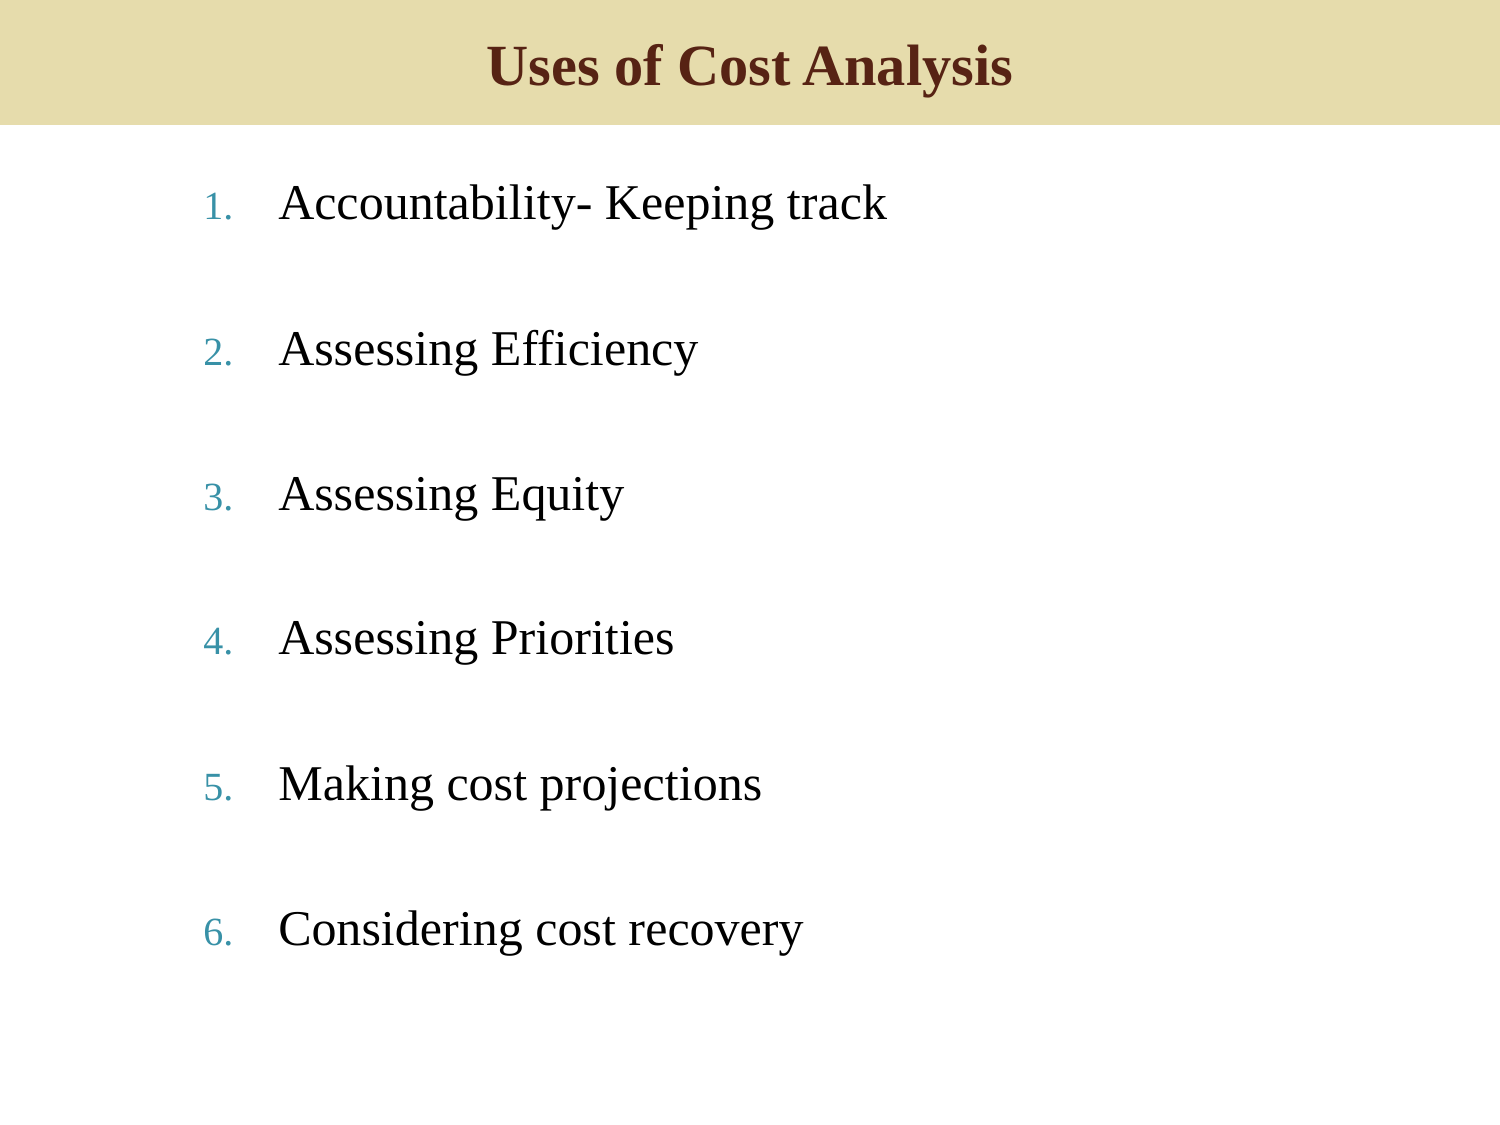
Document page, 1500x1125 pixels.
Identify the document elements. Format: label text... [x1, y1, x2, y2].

list Accountability- Keeping track Assessing Efficiency Assessing Equity Assessing Priorities Making cost projections Considering cost recovery [174, 162, 1500, 1088]
title Uses of Cost Analysis [0, 0, 1500, 125]
